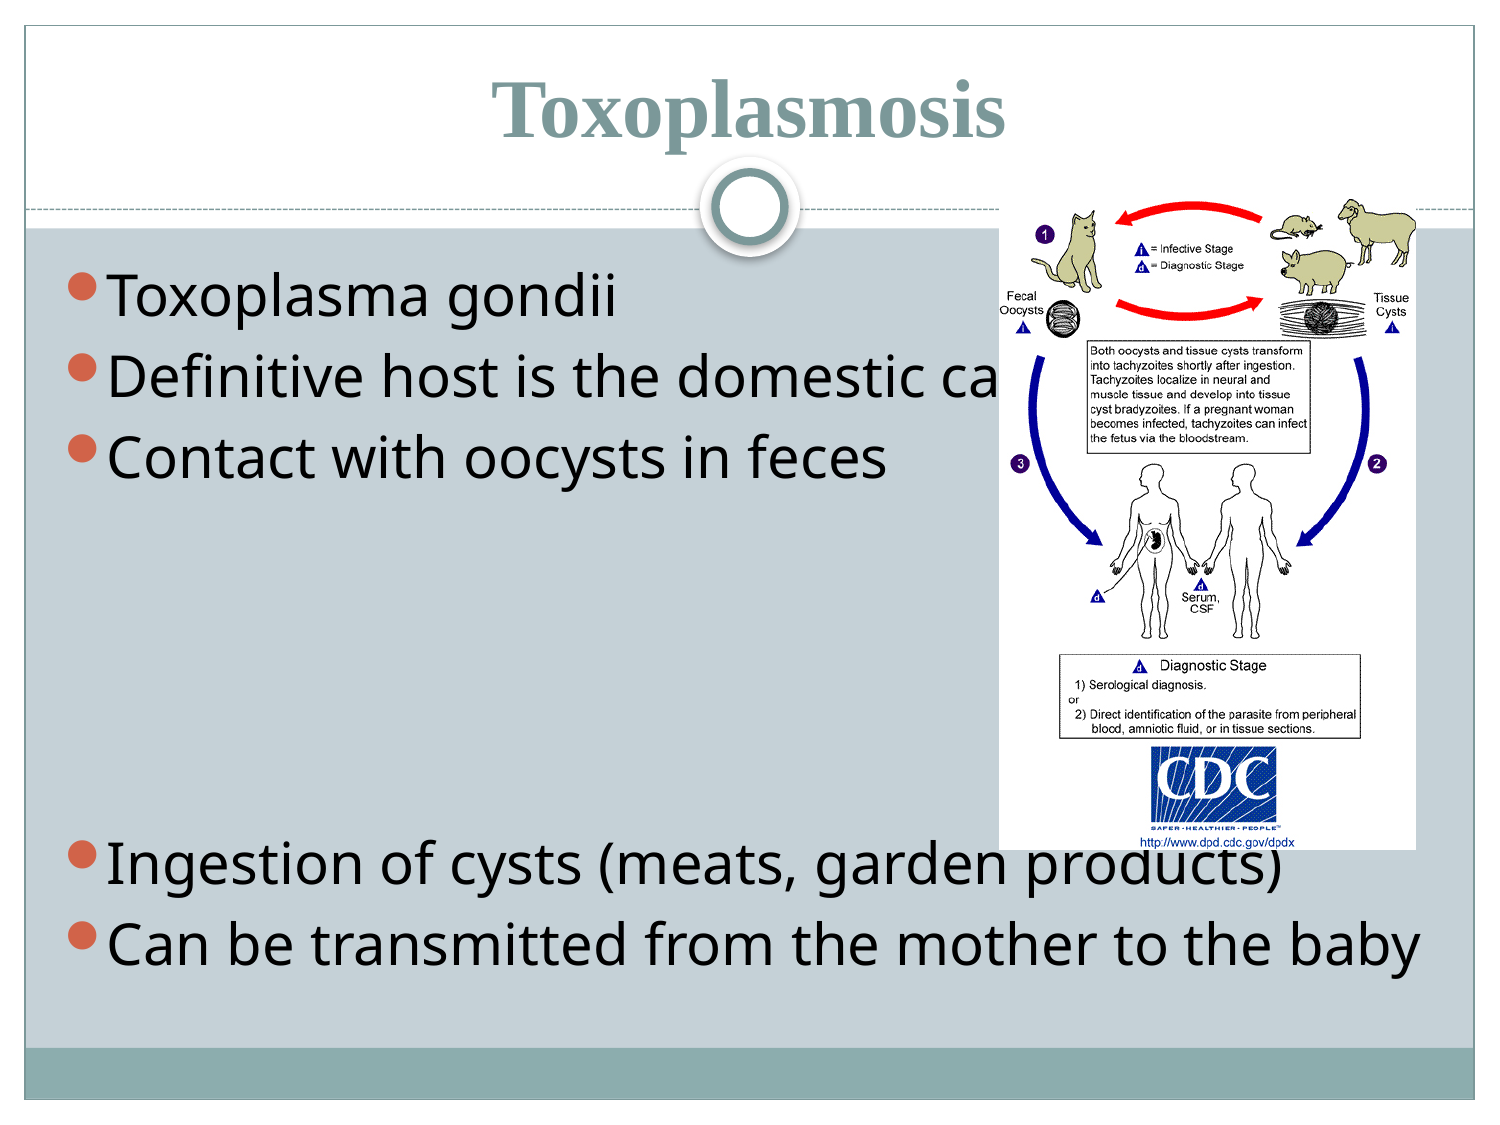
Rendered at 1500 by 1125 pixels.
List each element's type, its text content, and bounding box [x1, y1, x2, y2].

title Toxoplasmosis [49, 37, 1450, 162]
list Toxoplasma gondii Definitive host is the domestic cat Contact with oocysts in feces Ingestion of cysts (meats, garden products) Can be transmitted from the mother to the baby [49, 250, 1445, 1001]
picture [999, 199, 1416, 851]
